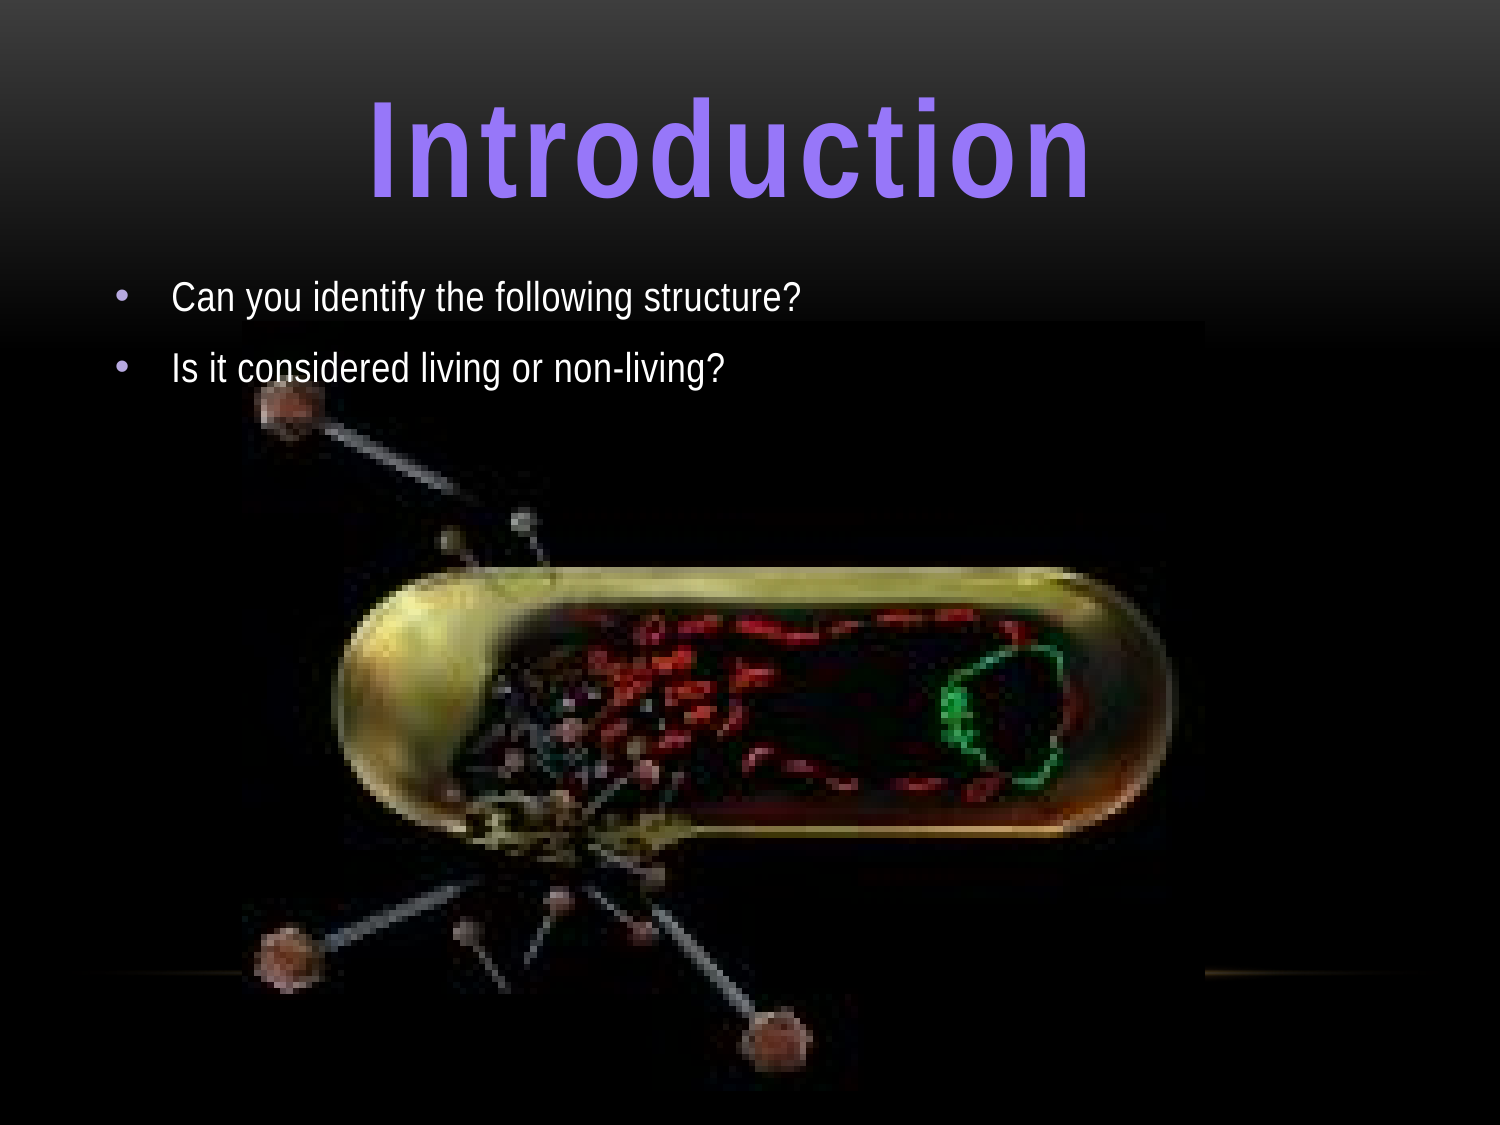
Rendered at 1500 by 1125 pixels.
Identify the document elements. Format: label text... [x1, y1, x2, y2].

list Can you identify the following structure? Is it considered living or non-living? [99, 262, 1400, 406]
title Introduction [99, 45, 1400, 233]
picture [0, 0, 1500, 1125]
